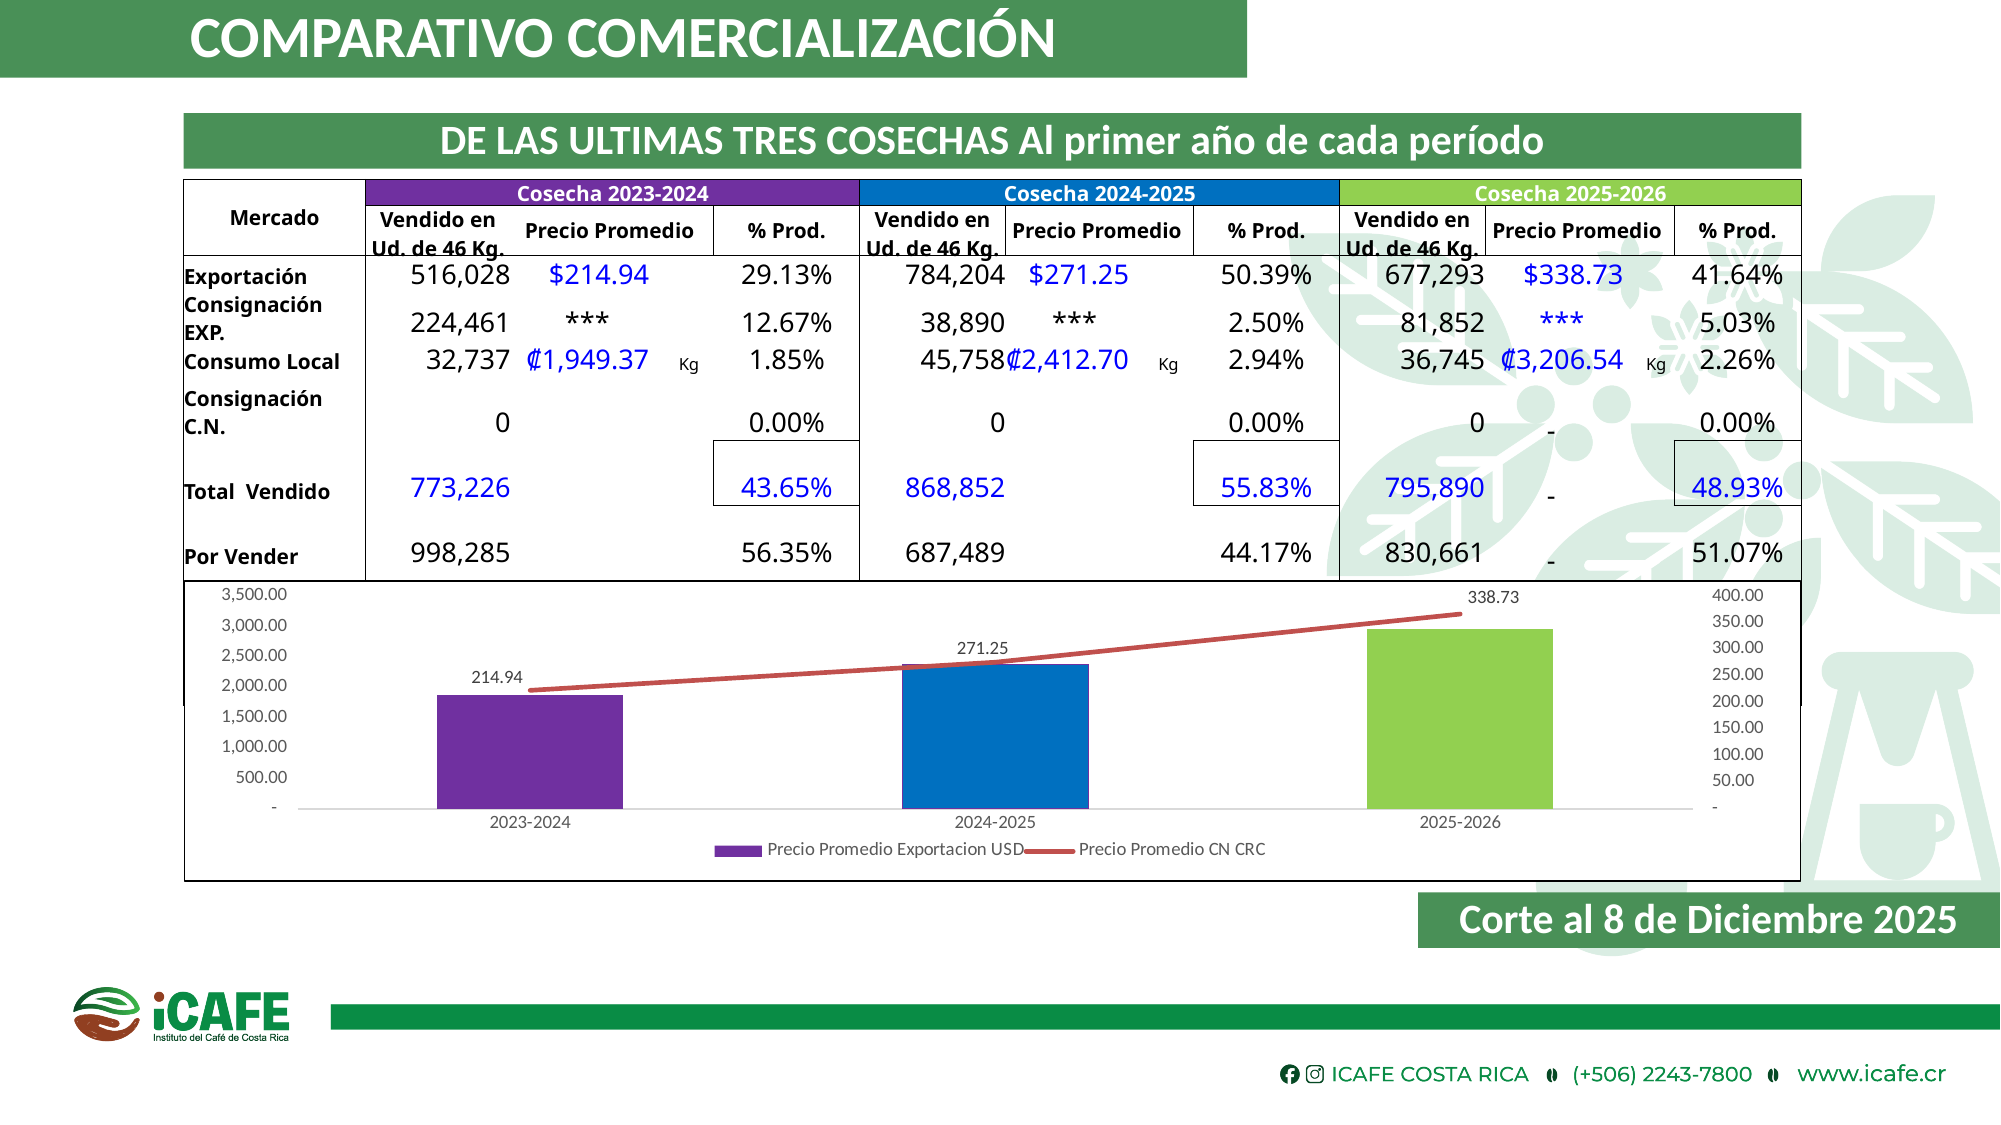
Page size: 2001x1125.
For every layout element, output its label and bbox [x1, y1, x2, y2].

picture [0, 0, 2000, 1125]
chart [183, 580, 1802, 882]
